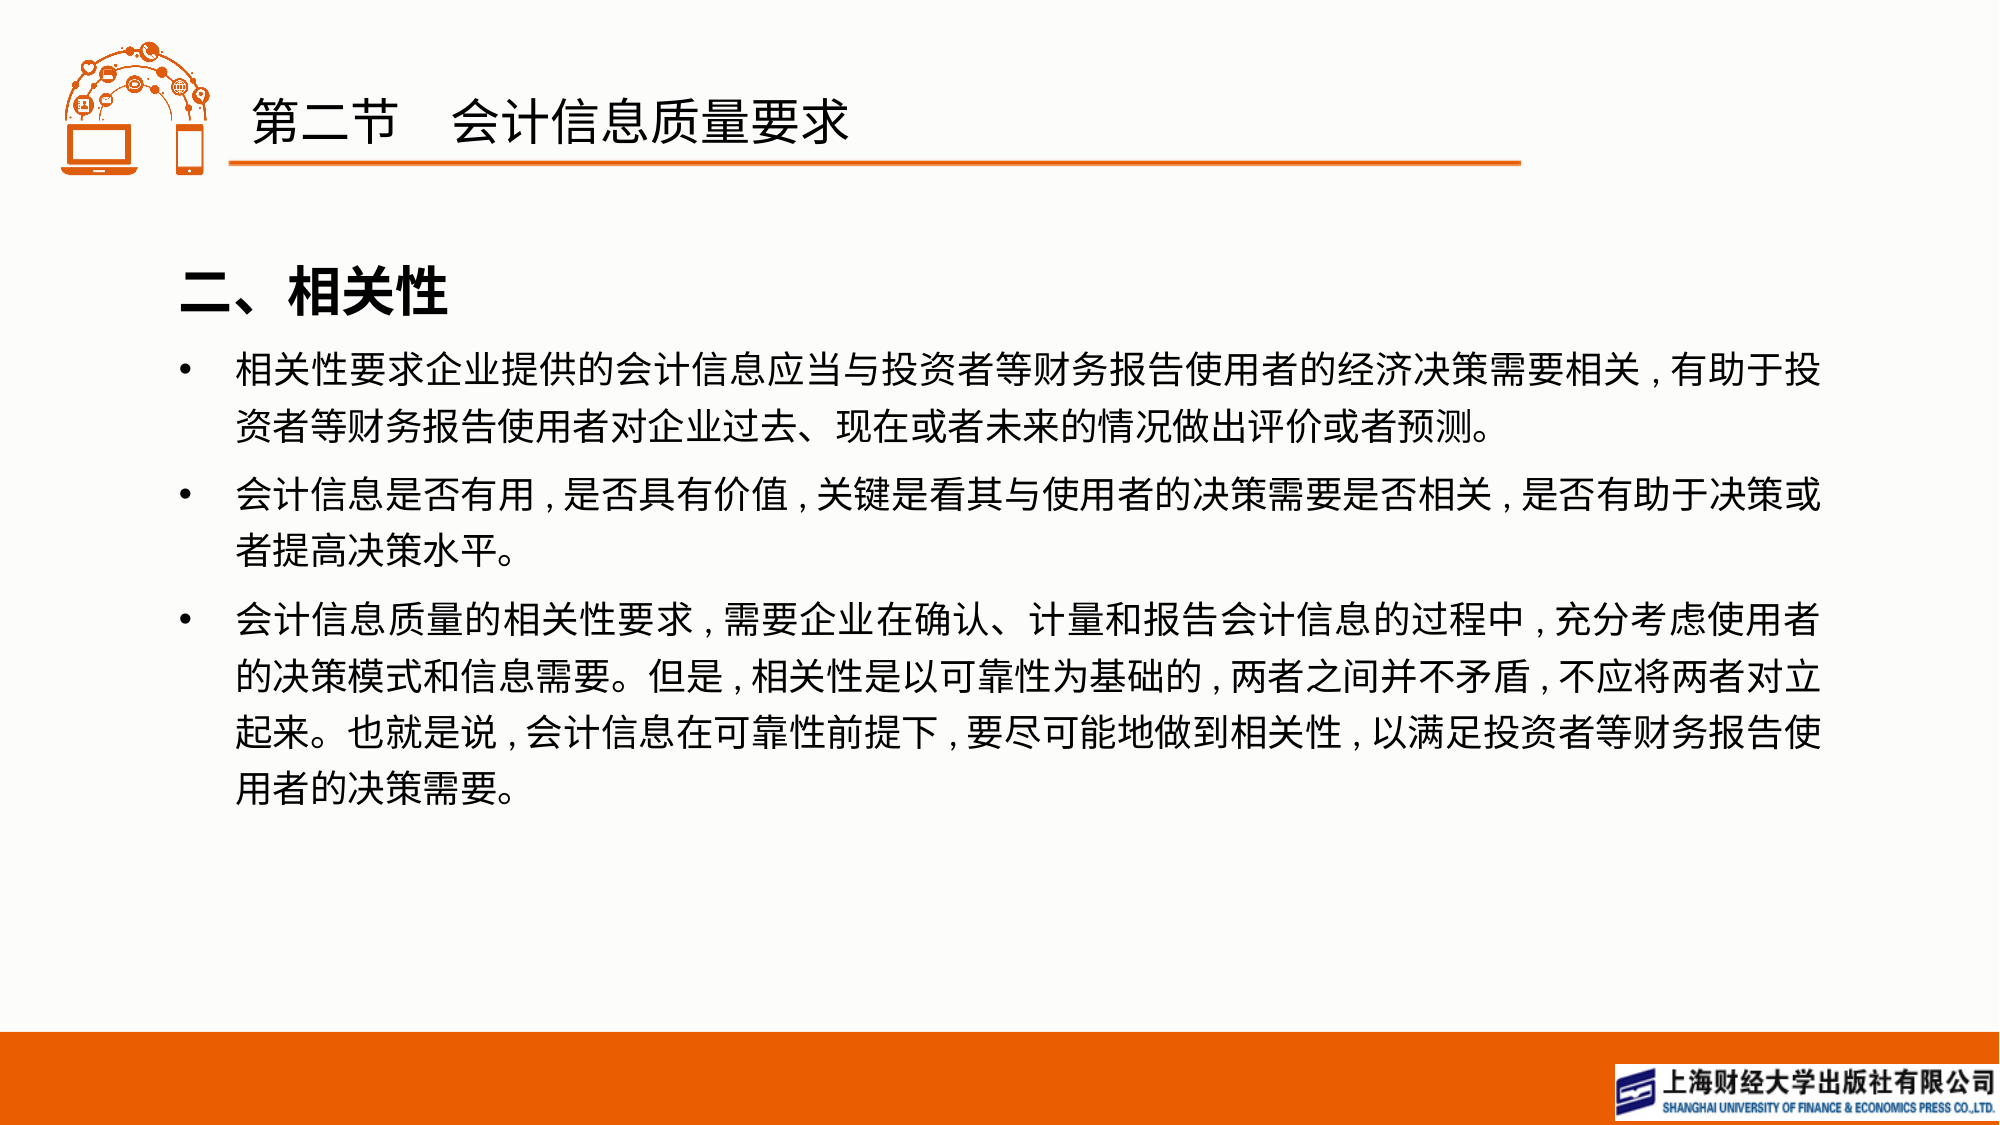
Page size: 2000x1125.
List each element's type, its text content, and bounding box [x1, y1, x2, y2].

picture [0, 0, 2000, 1125]
title 第二节 会计信息质量要求 [235, 82, 1605, 189]
list 二、相关性 相关性要求企业提供的会计信息应当与投资者等财务报告使用者的经济决策需要相关,有助于投资者等财务报告使用者对企业过去、现在或者未来的情况做出评价或者预测。 会计信息是否有用,是否具有价值,关键是看其与使用者的决策需要是否相关,是否有助于决策或者提高决策水平。 会计信息质量的相关性要求,需要企业在确认、计量和报告会计信息的过程中,充分考虑使用者的决策模式和信息需要。但是,相关性是以可靠性为基础的,两者之间并不矛盾,不应将两者对立起来。也就是说,会计信息在可靠性前提下,要尽可能地做到相关性,以满足投资者等财务报告使用者的决策需要。 [163, 227, 1837, 1049]
